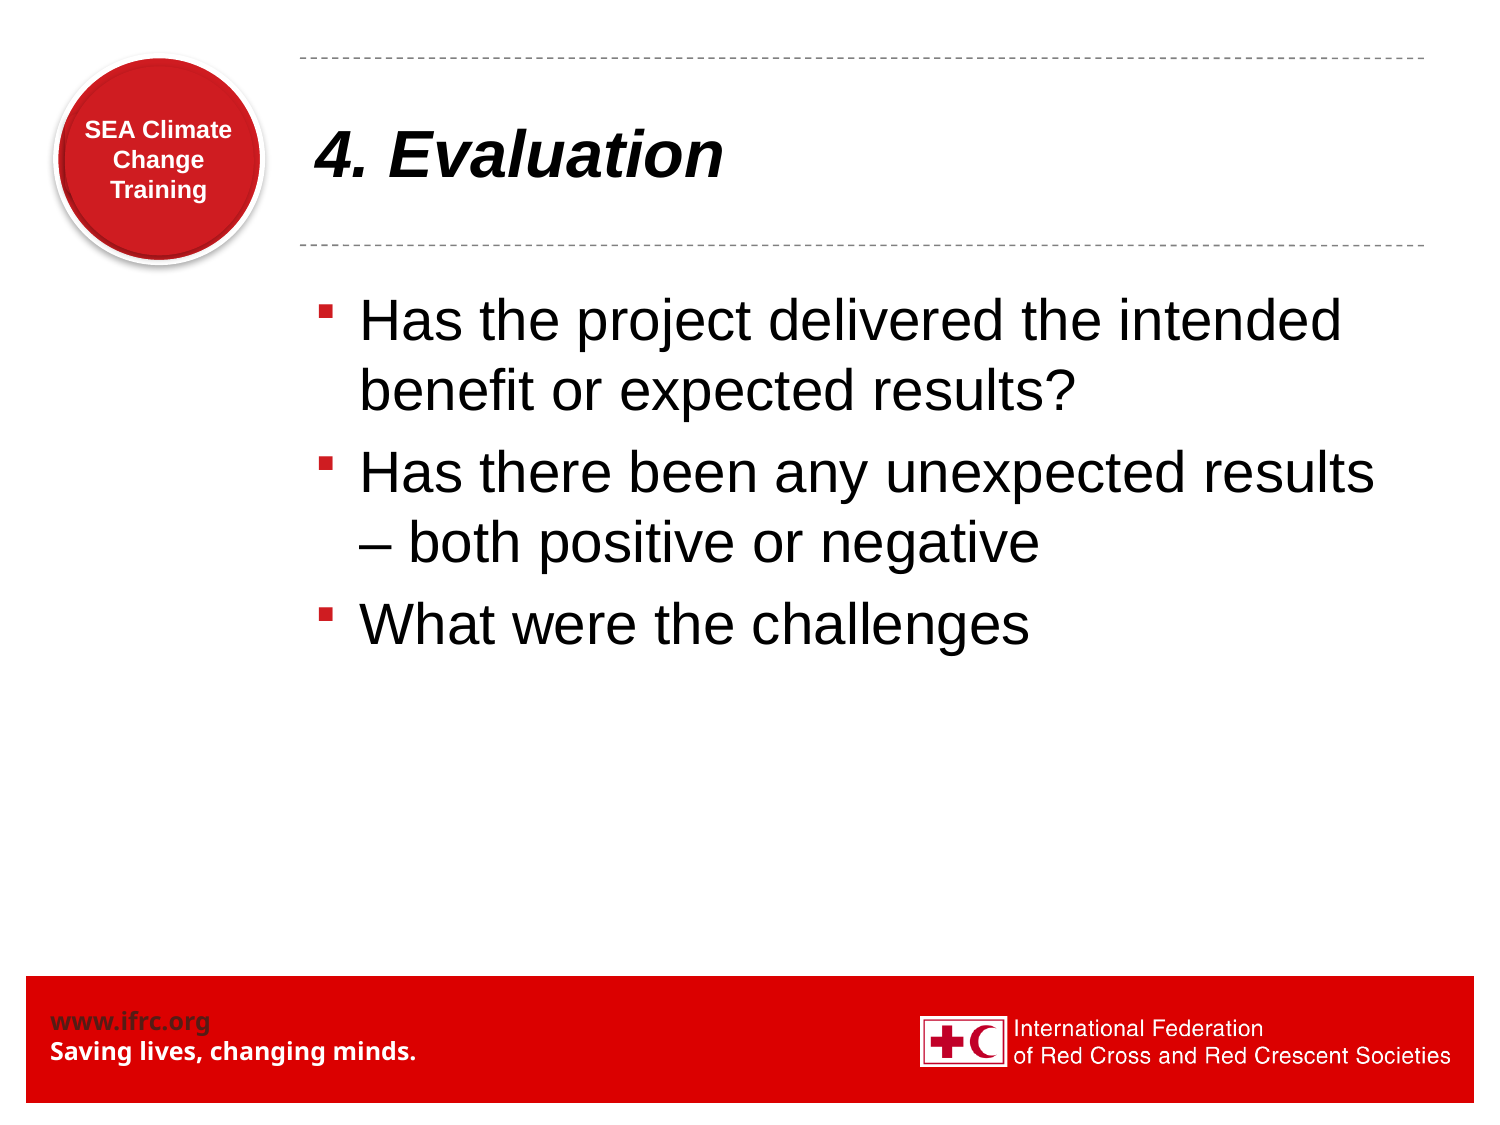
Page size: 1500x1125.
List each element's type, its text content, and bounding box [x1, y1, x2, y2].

list Has the project delivered the intended benefit or expected results? Has there been any unexpected results – both positive or negative What were the challenges [300, 275, 1425, 963]
picture [920, 1016, 1450, 1067]
title 4. Evaluation [300, 57, 1425, 246]
